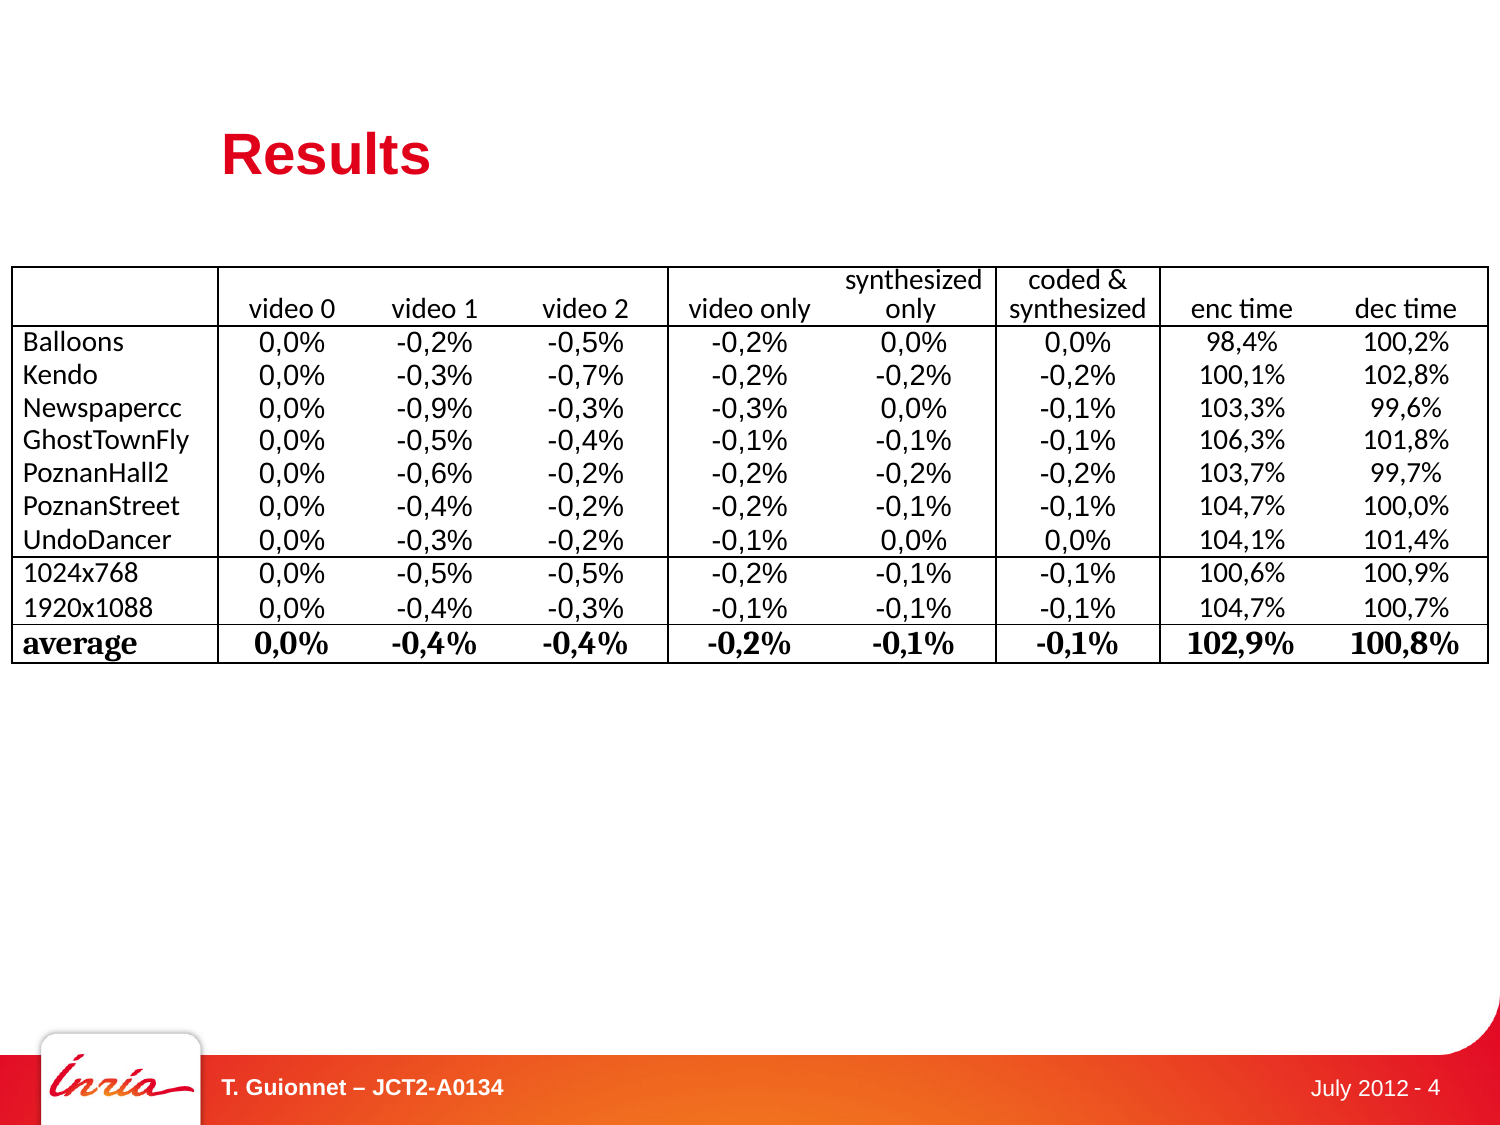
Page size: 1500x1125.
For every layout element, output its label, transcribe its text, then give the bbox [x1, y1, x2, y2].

table_cell -0,1% [832, 625, 995, 662]
table_cell 0,0% [832, 523, 995, 556]
table_cell PoznanHall2 [13, 457, 217, 490]
table_cell 0,0% [832, 391, 995, 424]
table_cell 0,0% [997, 523, 1159, 556]
table_cell PoznanStreet [13, 490, 217, 523]
table_cell -0,5% [366, 424, 504, 457]
table_cell -0,1% [997, 625, 1159, 662]
table_header video only [669, 268, 832, 325]
table_cell -0,4% [504, 625, 667, 662]
table_cell 0,0% [219, 590, 366, 624]
table_cell -0,4% [366, 625, 504, 662]
table_cell 100,7% [1324, 590, 1487, 624]
table_cell 104,7% [1161, 590, 1324, 624]
table_header dec time [1324, 268, 1487, 325]
table_cell -0,2% [504, 457, 667, 490]
table_cell 1920x1088 [13, 590, 217, 624]
table_cell -0,2% [669, 327, 832, 359]
table_header [13, 268, 217, 325]
table_cell 0,0% [219, 424, 366, 457]
table_cell -0,1% [997, 391, 1159, 424]
table_cell average [13, 625, 217, 662]
table_cell 99,7% [1324, 457, 1487, 490]
table_cell -0,2% [832, 359, 995, 391]
table_header synthesized only [832, 268, 995, 325]
table_cell -0,3% [366, 523, 504, 556]
table_cell -0,1% [997, 590, 1159, 624]
table_cell 0,0% [219, 457, 366, 490]
footer T. Guionnet – JCT2-A0134 [221, 1064, 1078, 1110]
table_cell -0,1% [669, 523, 832, 556]
table_cell -0,2% [669, 625, 832, 662]
table_cell 0,0% [219, 523, 366, 556]
table_cell 103,3% [1161, 391, 1324, 424]
table_cell -0,2% [504, 490, 667, 523]
table_header coded & synthesized [997, 268, 1159, 325]
table_cell 100,6% [1161, 558, 1324, 590]
table_cell GhostTownFly [13, 424, 217, 457]
table_cell -0,3% [669, 391, 832, 424]
table_cell 101,4% [1324, 523, 1487, 556]
table_cell -0,1% [997, 490, 1159, 523]
table_cell -0,2% [669, 490, 832, 523]
table_cell 100,8% [1324, 625, 1487, 662]
table_cell 99,6% [1324, 391, 1487, 424]
table_cell -0,6% [366, 457, 504, 490]
table_cell 100,0% [1324, 490, 1487, 523]
table_cell 0,0% [219, 327, 366, 359]
table_cell -0,1% [832, 590, 995, 624]
table_cell -0,1% [997, 558, 1159, 590]
table_cell -0,2% [832, 457, 995, 490]
table_cell 100,2% [1324, 327, 1487, 359]
table_cell -0,7% [504, 359, 667, 391]
table_cell 103,7% [1161, 457, 1324, 490]
table_cell Balloons [13, 327, 217, 359]
table_cell 0,0% [219, 490, 366, 523]
table_cell 0,0% [219, 625, 366, 662]
table_cell -0,1% [832, 490, 995, 523]
table_header video 1 [366, 268, 504, 325]
table_cell 102,9% [1161, 625, 1324, 662]
table_cell -0,5% [504, 327, 667, 359]
table_cell -0,2% [669, 558, 832, 590]
table_cell 104,7% [1161, 490, 1324, 523]
table_cell 101,8% [1324, 424, 1487, 457]
table_cell -0,4% [366, 590, 504, 624]
table_cell UndoDancer [13, 523, 217, 556]
table_cell 0,0% [219, 359, 366, 391]
table_cell 102,8% [1324, 359, 1487, 391]
table_cell 0,0% [832, 327, 995, 359]
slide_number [1078, 1064, 1410, 1110]
table_cell -0,5% [504, 558, 667, 590]
table_cell -0,2% [997, 457, 1159, 490]
table_cell 100,1% [1161, 359, 1324, 391]
table_cell Kendo [13, 359, 217, 391]
table_cell -0,4% [504, 424, 667, 457]
table_cell -0,5% [366, 558, 504, 590]
table_cell 106,3% [1161, 424, 1324, 457]
table_cell 0,0% [219, 391, 366, 424]
picture [0, 947, 1500, 1125]
table_cell -0,2% [669, 359, 832, 391]
table_cell -0,9% [366, 391, 504, 424]
table_cell -0,2% [504, 523, 667, 556]
table_cell 100,9% [1324, 558, 1487, 590]
table_cell -0,3% [504, 590, 667, 624]
table_cell -0,1% [832, 424, 995, 457]
table_cell -0,3% [504, 391, 667, 424]
table_cell -0,1% [669, 590, 832, 624]
table_cell 98,4% [1161, 327, 1324, 359]
table_cell Newspapercc [13, 391, 217, 424]
table_cell 0,0% [219, 558, 366, 590]
table_header video 2 [504, 268, 667, 325]
title Results [221, 57, 1459, 246]
table_header enc time [1161, 268, 1324, 325]
table_cell 104,1% [1161, 523, 1324, 556]
slide_number - 4 [1413, 1064, 1500, 1110]
table_cell -0,1% [997, 424, 1159, 457]
table_cell -0,1% [832, 558, 995, 590]
table_cell 1024x768 [13, 558, 217, 590]
table_cell -0,1% [669, 424, 832, 457]
table_header video 0 [219, 268, 366, 325]
table_cell -0,2% [366, 327, 504, 359]
table_cell -0,2% [669, 457, 832, 490]
table_cell -0,2% [997, 359, 1159, 391]
table_cell 0,0% [997, 327, 1159, 359]
table_cell -0,3% [366, 359, 504, 391]
table_cell -0,4% [366, 490, 504, 523]
